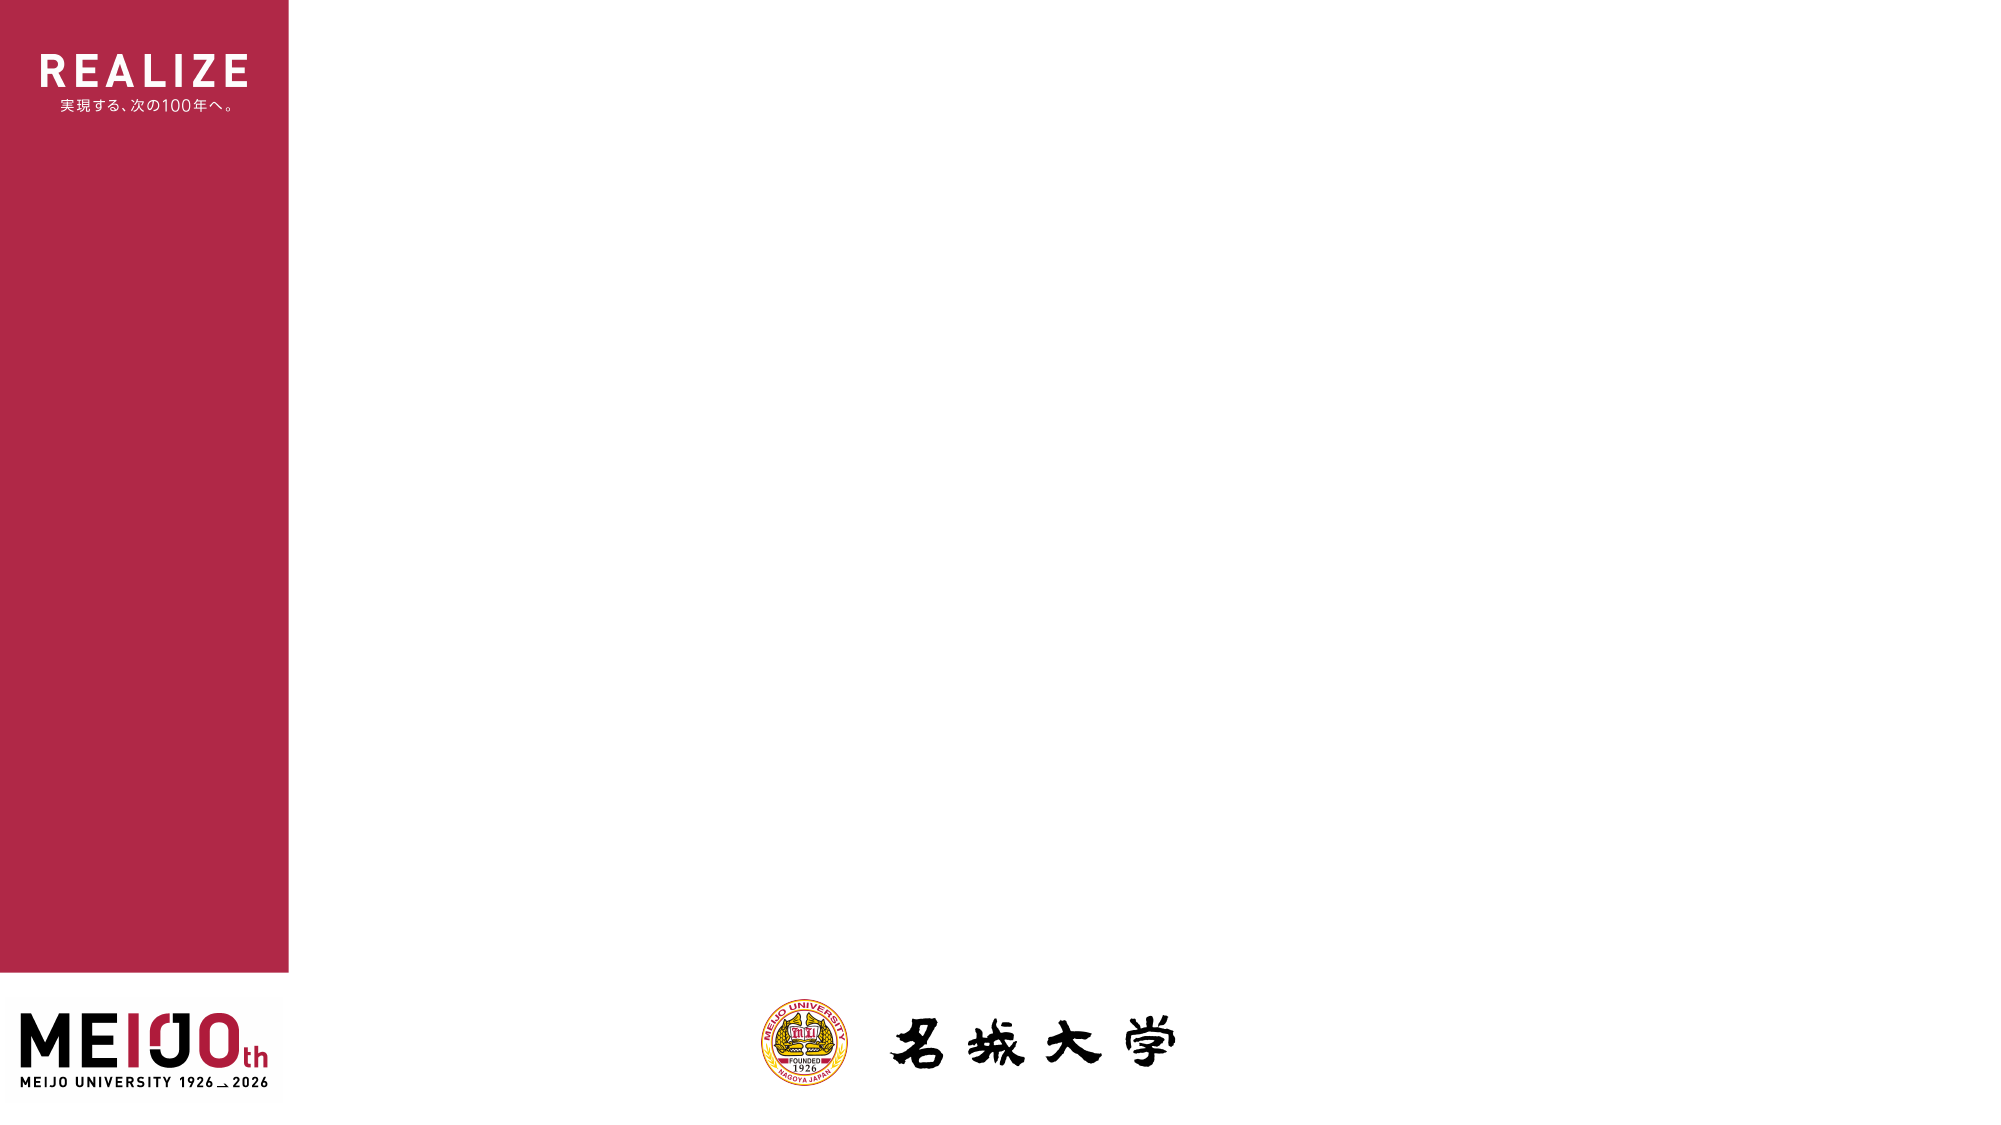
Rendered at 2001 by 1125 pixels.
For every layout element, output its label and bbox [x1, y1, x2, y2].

picture [5, 997, 283, 1103]
picture [761, 999, 848, 1086]
